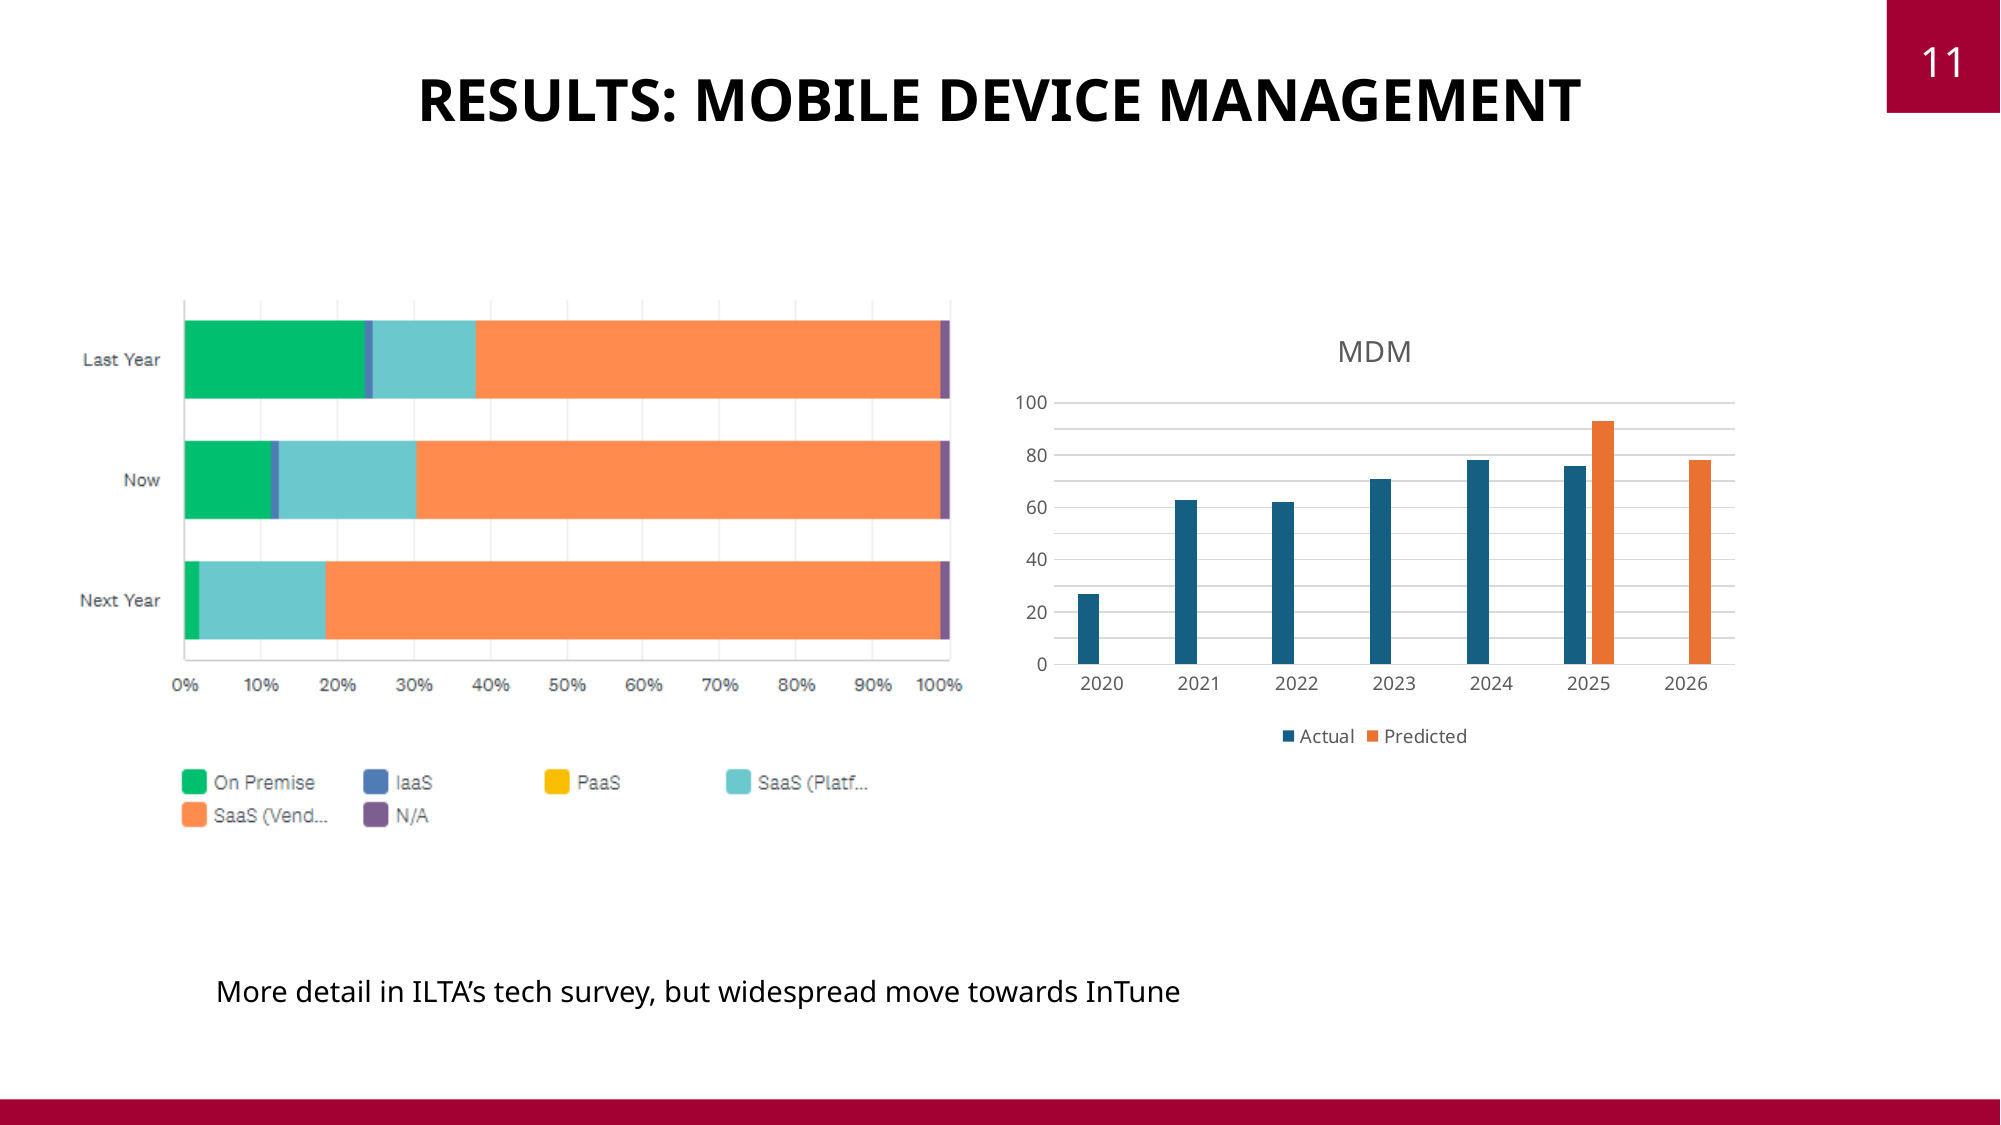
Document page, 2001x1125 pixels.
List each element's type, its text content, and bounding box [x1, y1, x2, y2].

text_box More detail in ILTA’s tech survey, but widespread move towards InTune [201, 939, 1391, 1016]
picture [43, 276, 1001, 883]
chart [999, 304, 1751, 756]
text_box RESULTS: MOBILE DEVICE MANAGEMENT [0, 63, 2000, 178]
list 11 [1884, 9, 1968, 63]
